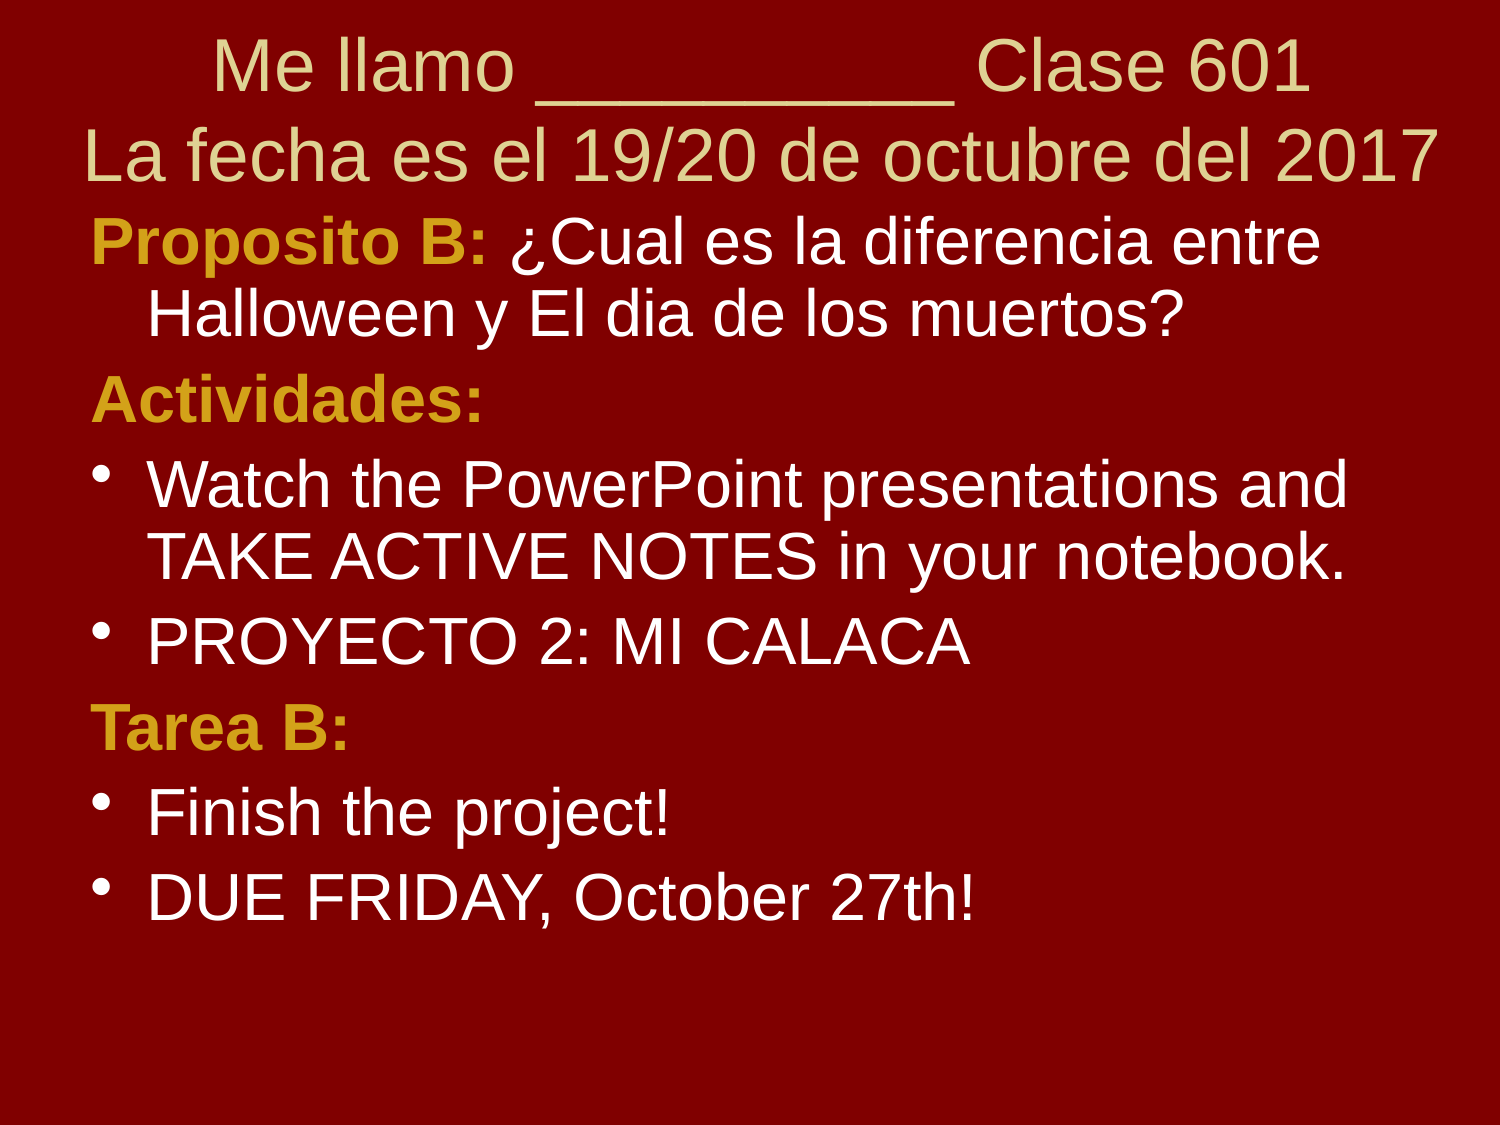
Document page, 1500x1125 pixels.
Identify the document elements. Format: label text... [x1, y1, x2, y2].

list Proposito B: ¿Cual es la diferencia entre Halloween y El dia de los muertos? Actividades: Watch the PowerPoint presentations and TAKE ACTIVE NOTES in your notebook. PROYECTO 2: MI CALACA Tarea B: Finish the project! DUE FRIDAY, October 27th! [75, 200, 1425, 1063]
title Me llamo __________ Clase 601 La fecha es el 19/20 de octubre del 2017 [12, 12, 1500, 200]
